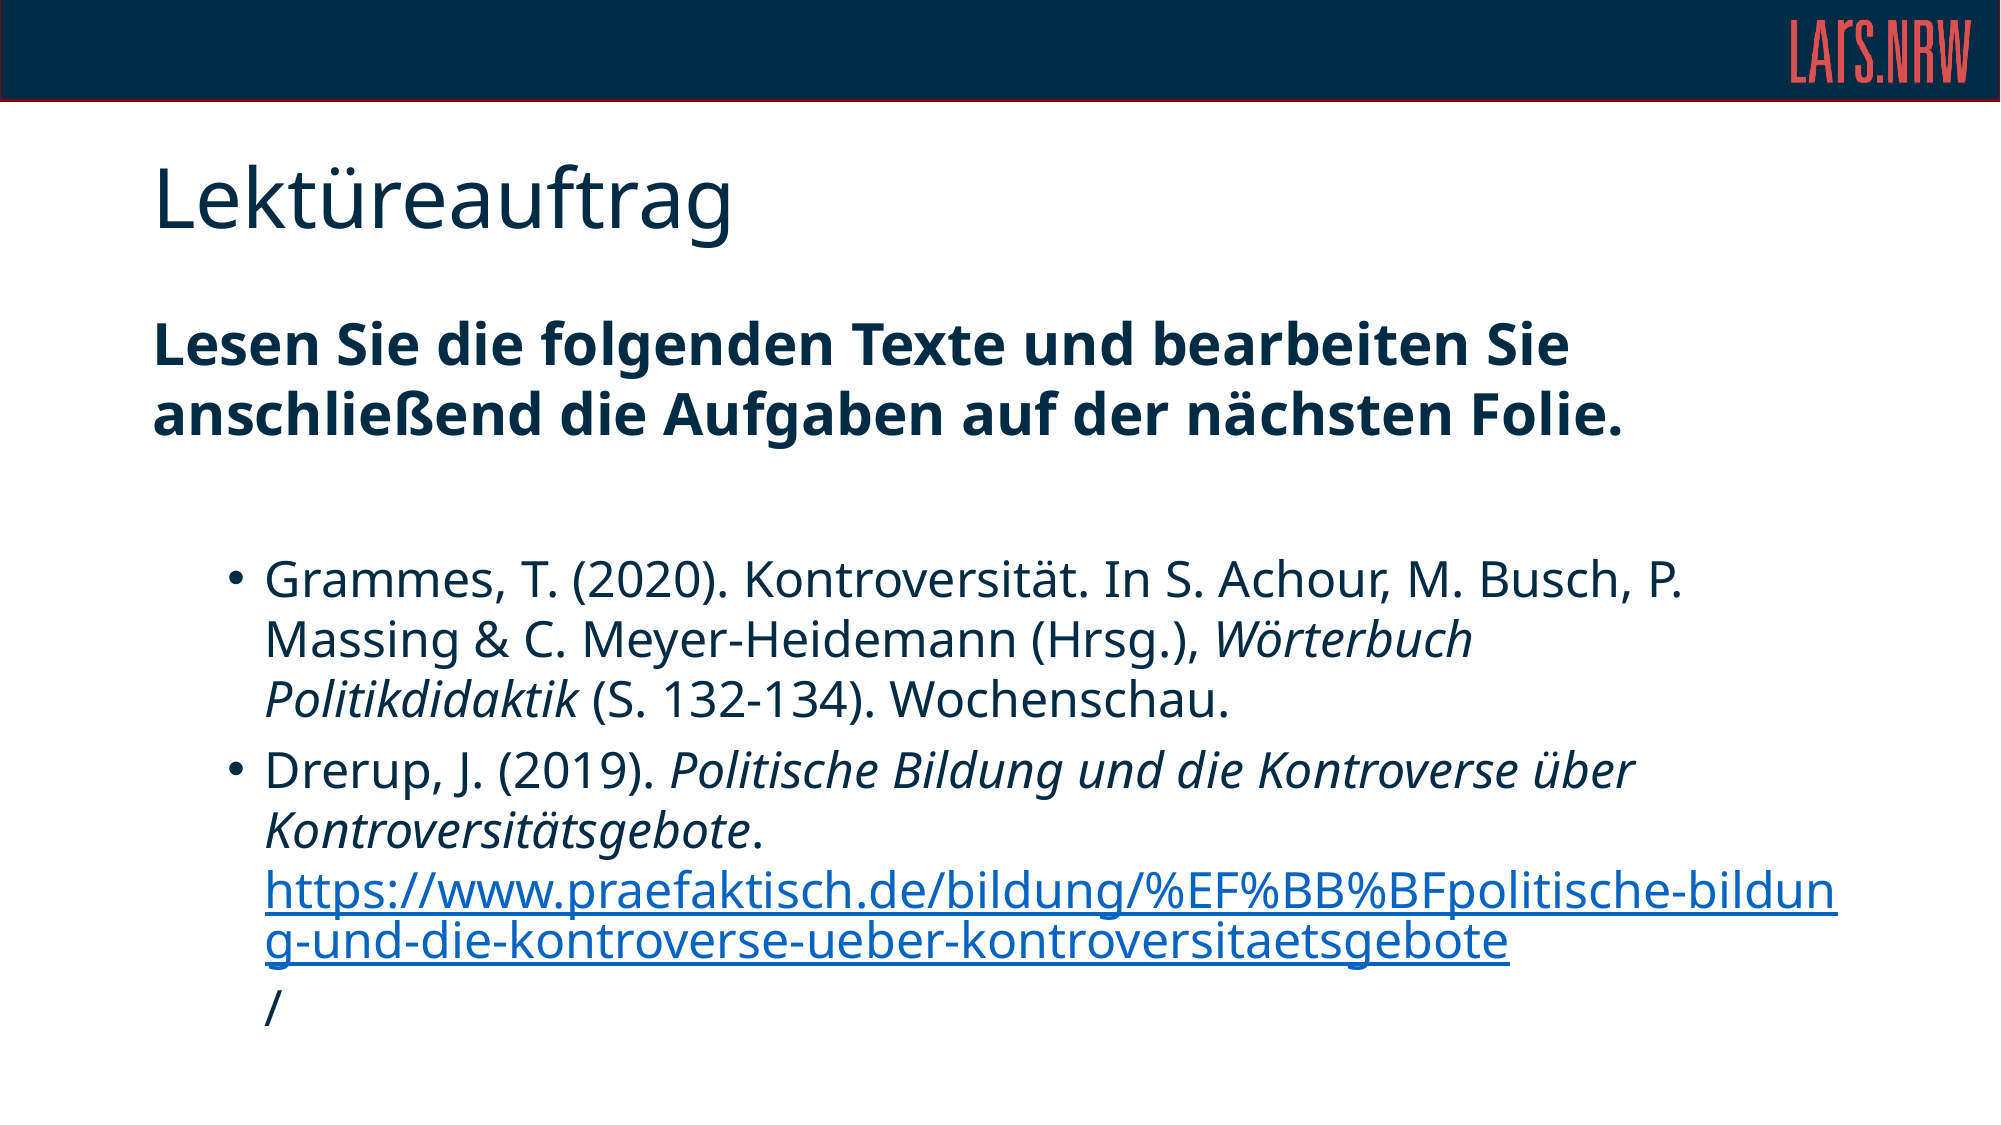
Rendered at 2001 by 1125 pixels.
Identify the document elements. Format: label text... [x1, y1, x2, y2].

title Lektüreauftrag [137, 126, 1863, 278]
picture [1773, 6, 1977, 99]
list Lesen Sie die folgenden Texte und bearbeiten Sie anschließend die Aufgaben auf der nächsten Folie. Grammes, T. (2020). Kontroversität. In S. Achour, M. Busch, P. Massing & C. Meyer-Heidemann (Hrsg.), Wörterbuch Politikdidaktik (S. 132-134). Wochenschau. Drerup, J. (2019). Politische Bildung und die Kontroverse über Kontroversitätsgebote. https://www.praefaktisch.de/bildung/%EF%BB%BFpolitische-bildung-und-die-kontroverse-ueber-kontroversitaetsgebote/ [137, 299, 1863, 1014]
